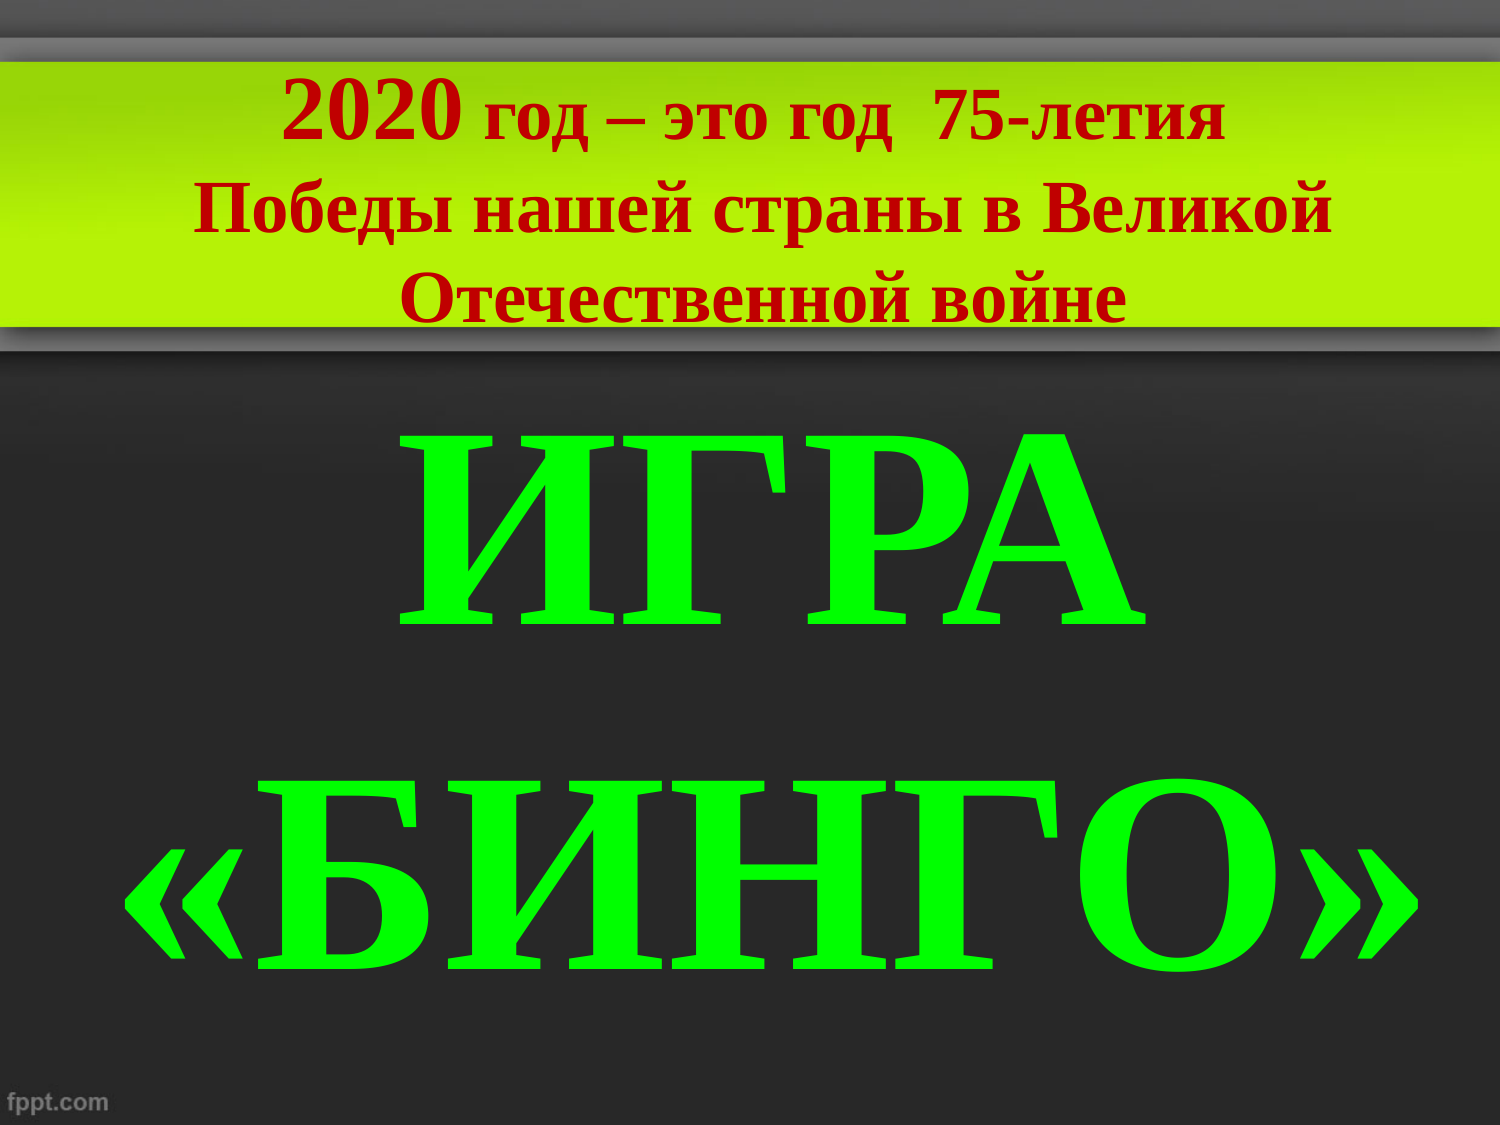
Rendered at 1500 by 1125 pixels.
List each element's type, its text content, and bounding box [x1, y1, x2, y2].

list ИГРА «БИНГО» [45, 137, 1499, 443]
picture [0, 0, 1500, 1125]
